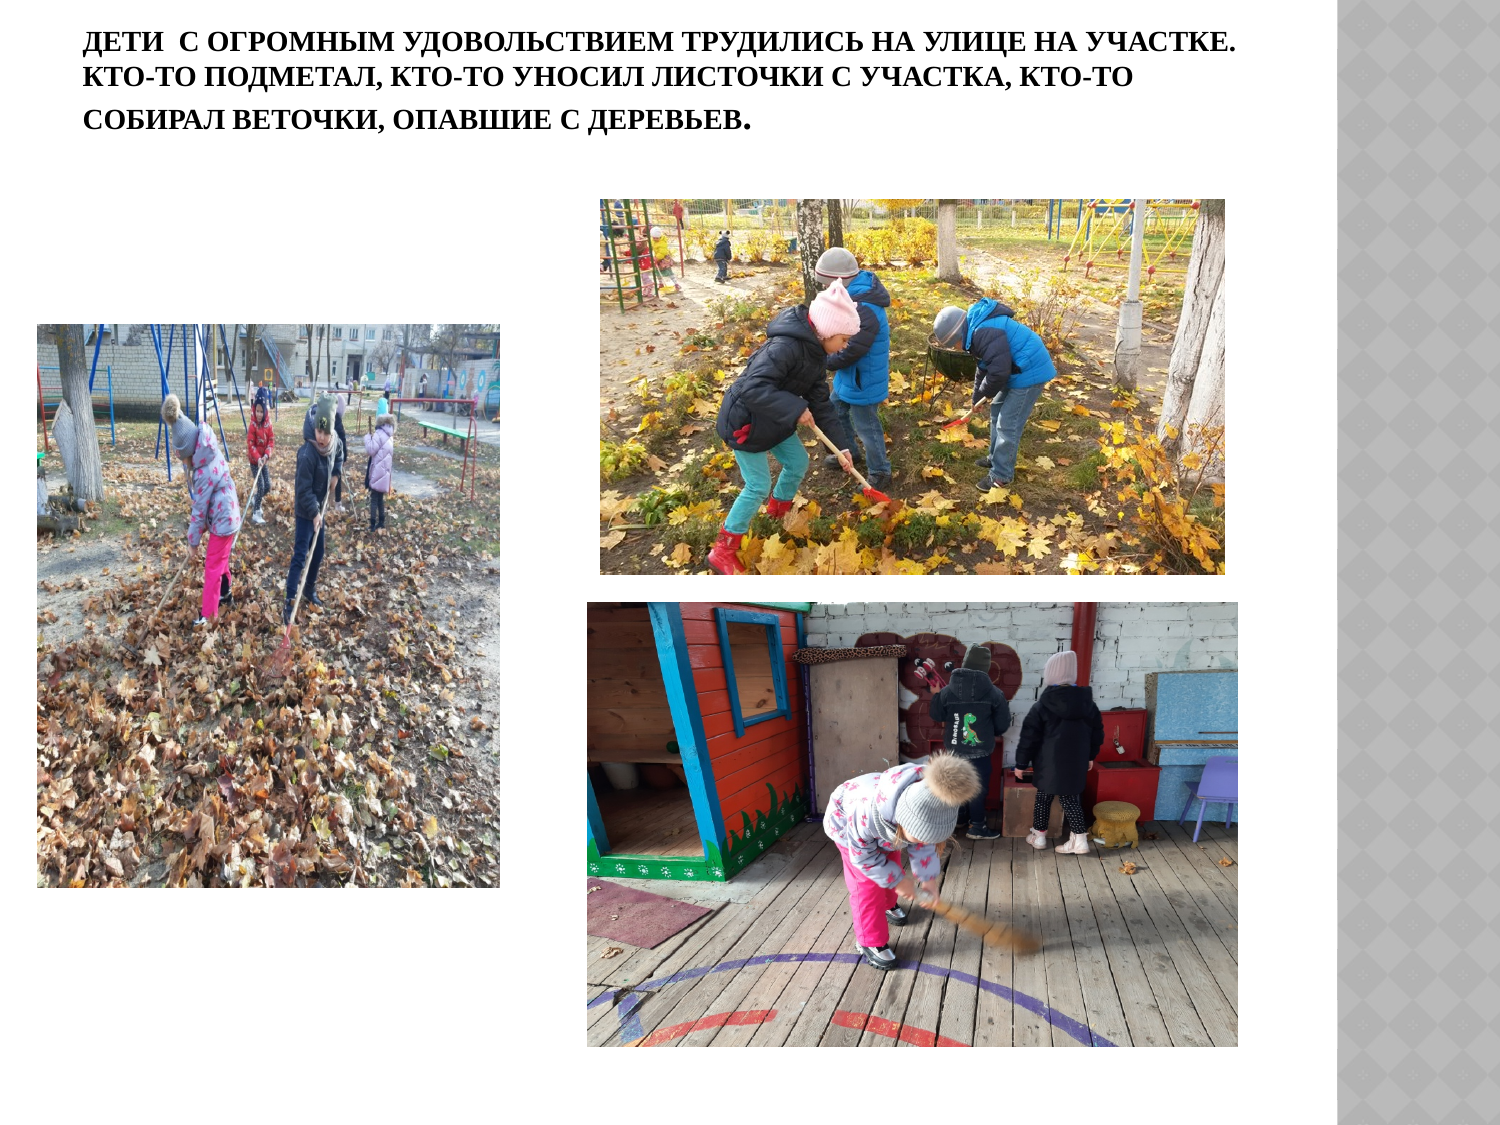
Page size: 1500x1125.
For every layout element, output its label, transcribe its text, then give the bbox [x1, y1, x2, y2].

title Дети с огромным удовольствием трудились на улице на участке. Кто-то подметал, кто-то уносил листочки с участка, кто-то собирал веточки, опавшие с деревьев. [75, 24, 1263, 138]
picture [599, 199, 1226, 576]
picture [587, 602, 1238, 1048]
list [36, 324, 501, 888]
